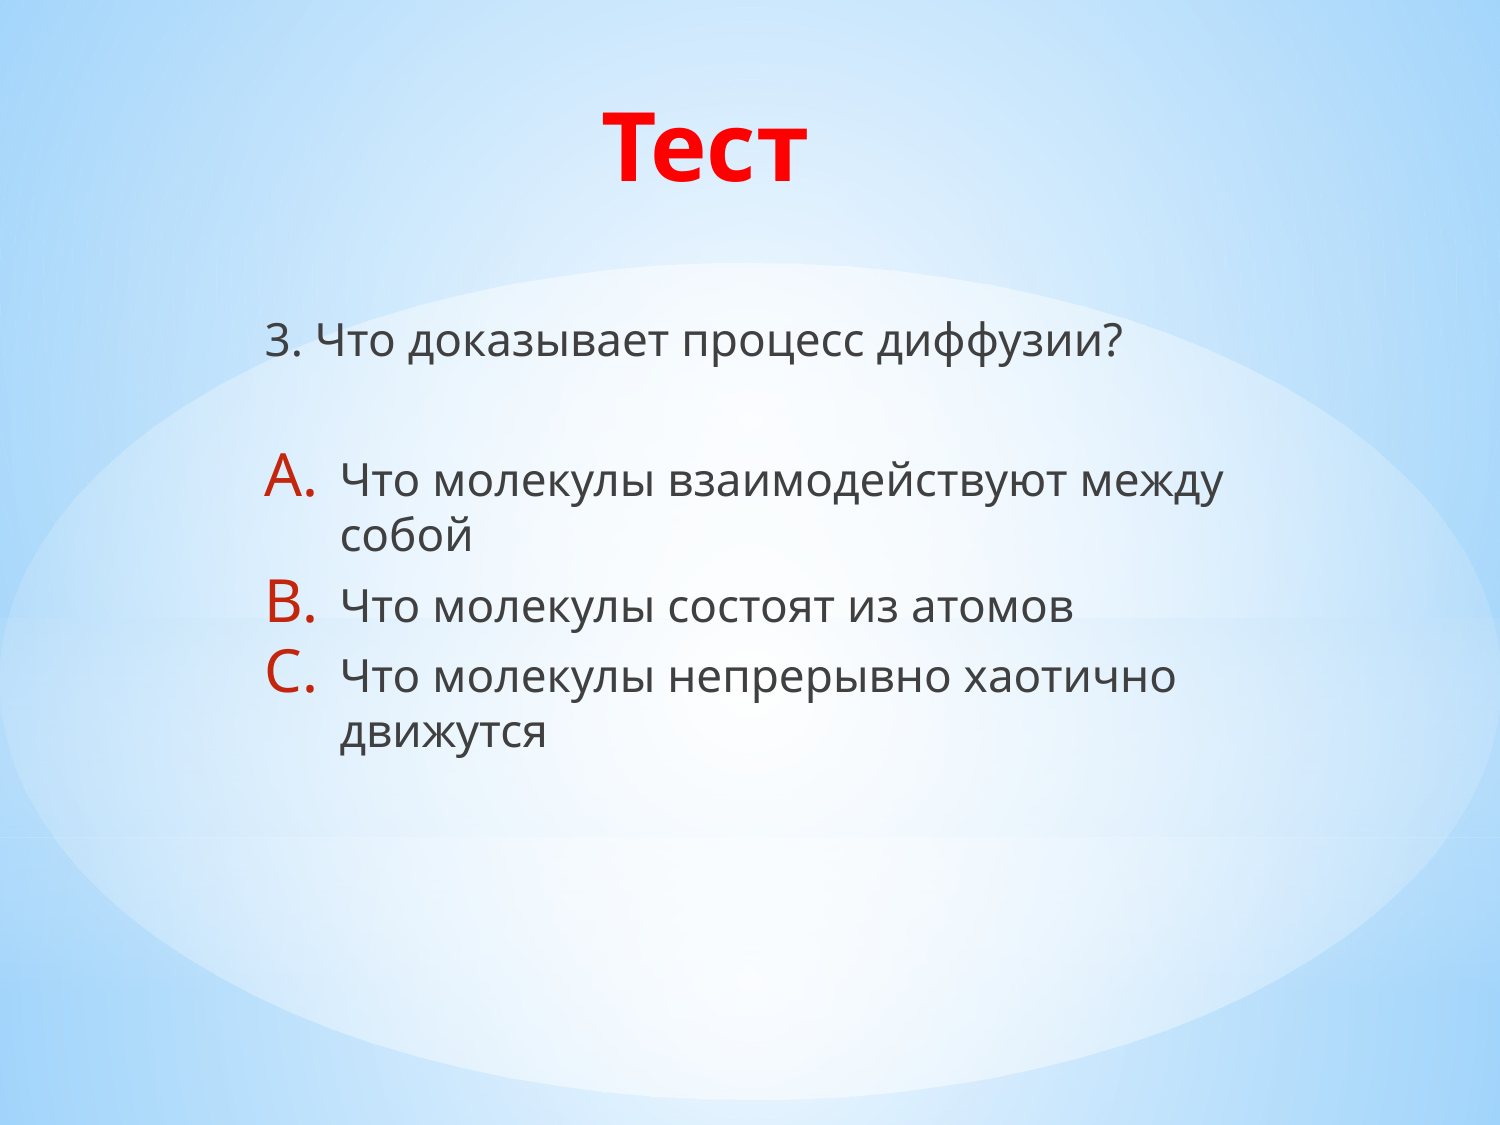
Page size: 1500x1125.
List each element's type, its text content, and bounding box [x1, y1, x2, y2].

list 3. Что доказывает процесс диффузии? Что молекулы взаимодействуют между собой Что молекулы состоят из атомов Что молекулы непрерывно хаотично движутся [242, 302, 1293, 873]
title Тест [171, 78, 1240, 266]
